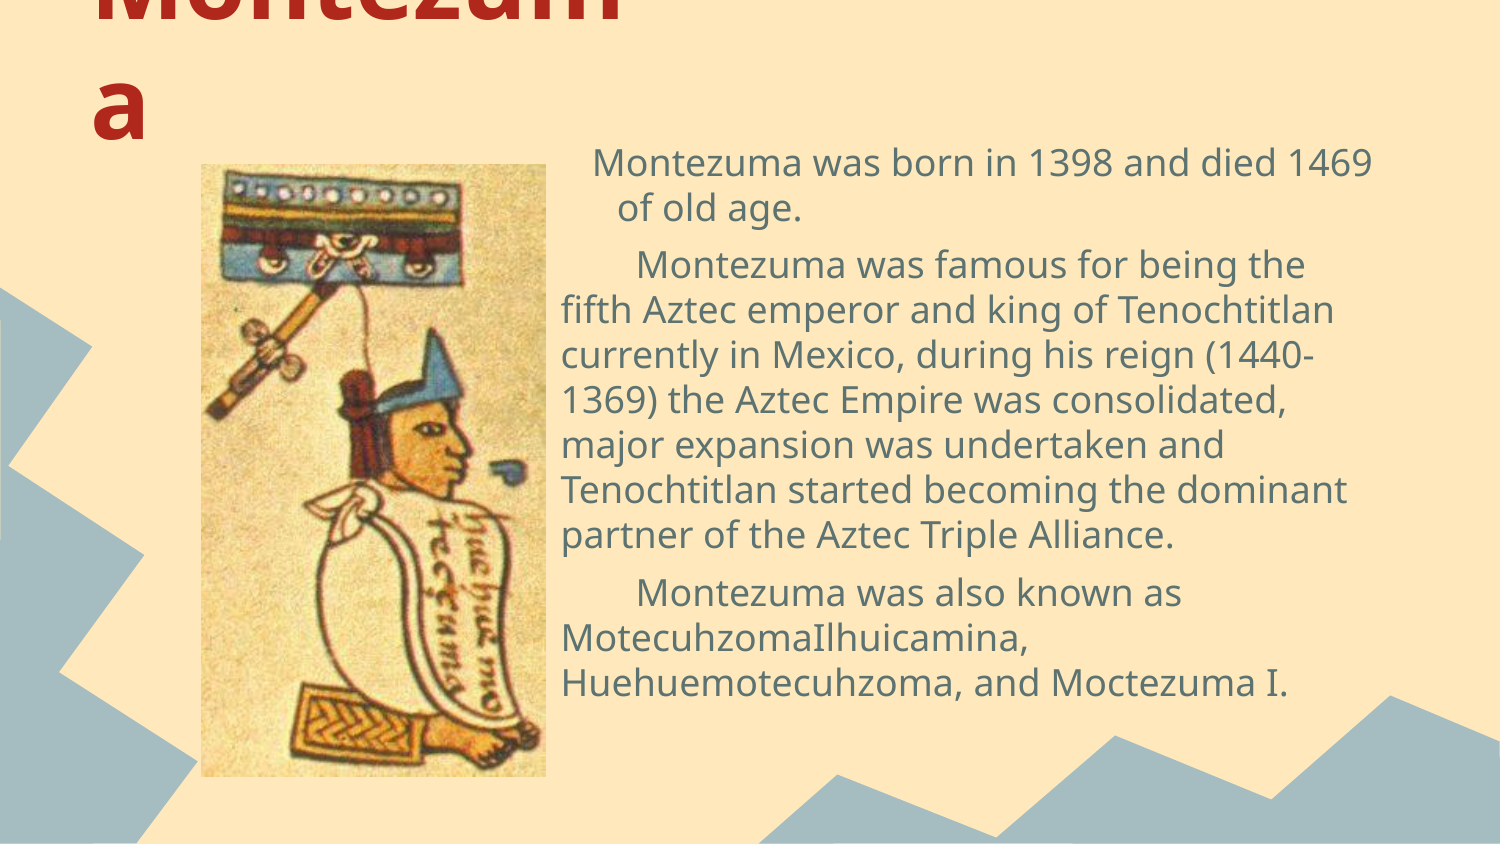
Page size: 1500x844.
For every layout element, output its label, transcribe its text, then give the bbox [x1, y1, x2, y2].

list Montezuma was born in 1398 and died 1469 of old age. Montezuma was famous for being the fifth Aztec emperor and king of Tenochtitlan currently in Mexico, during his reign (1440-1369) the Aztec Empire was consolidated, major expansion was undertaken and Tenochtitlan started becoming the dominant partner of the Aztec Triple Alliance. Montezuma was also known as MotecuhzomaIlhuicamina, Huehuemotecuhzoma, and Moctezuma I. [545, 123, 1390, 721]
title Montezuma [75, 33, 647, 175]
picture [201, 164, 546, 778]
